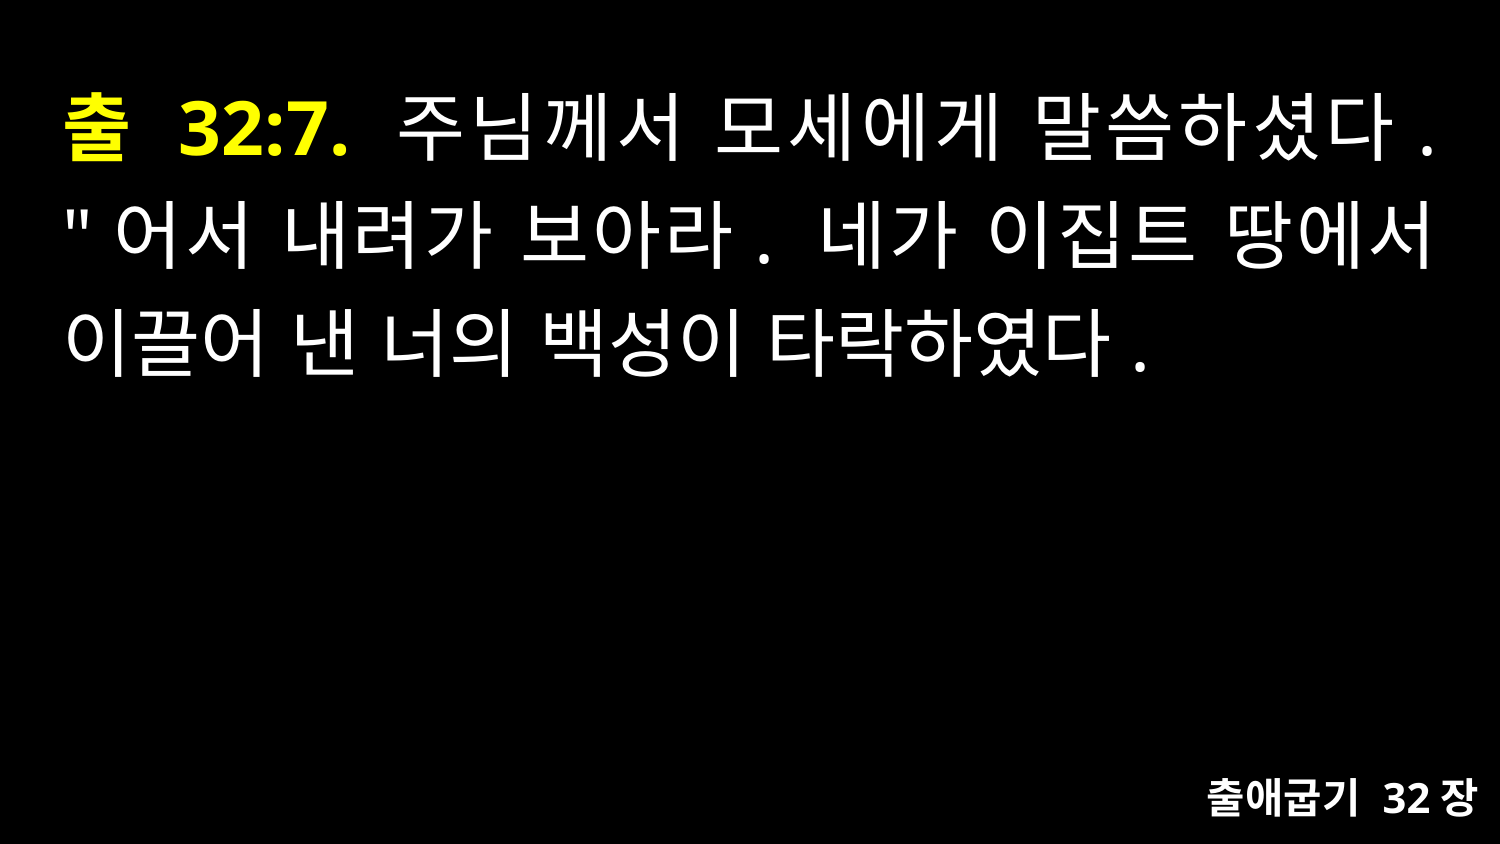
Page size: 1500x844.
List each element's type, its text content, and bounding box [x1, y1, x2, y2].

title 출 32:7. 주님께서 모세에게 말씀하셨다. "어서 내려가 보아라. 네가 이집트 땅에서 이끌어 낸 너의 백성이 타락하였다. [0, 0, 1500, 844]
subtitle 출애굽기 32장 [916, 770, 1500, 844]
